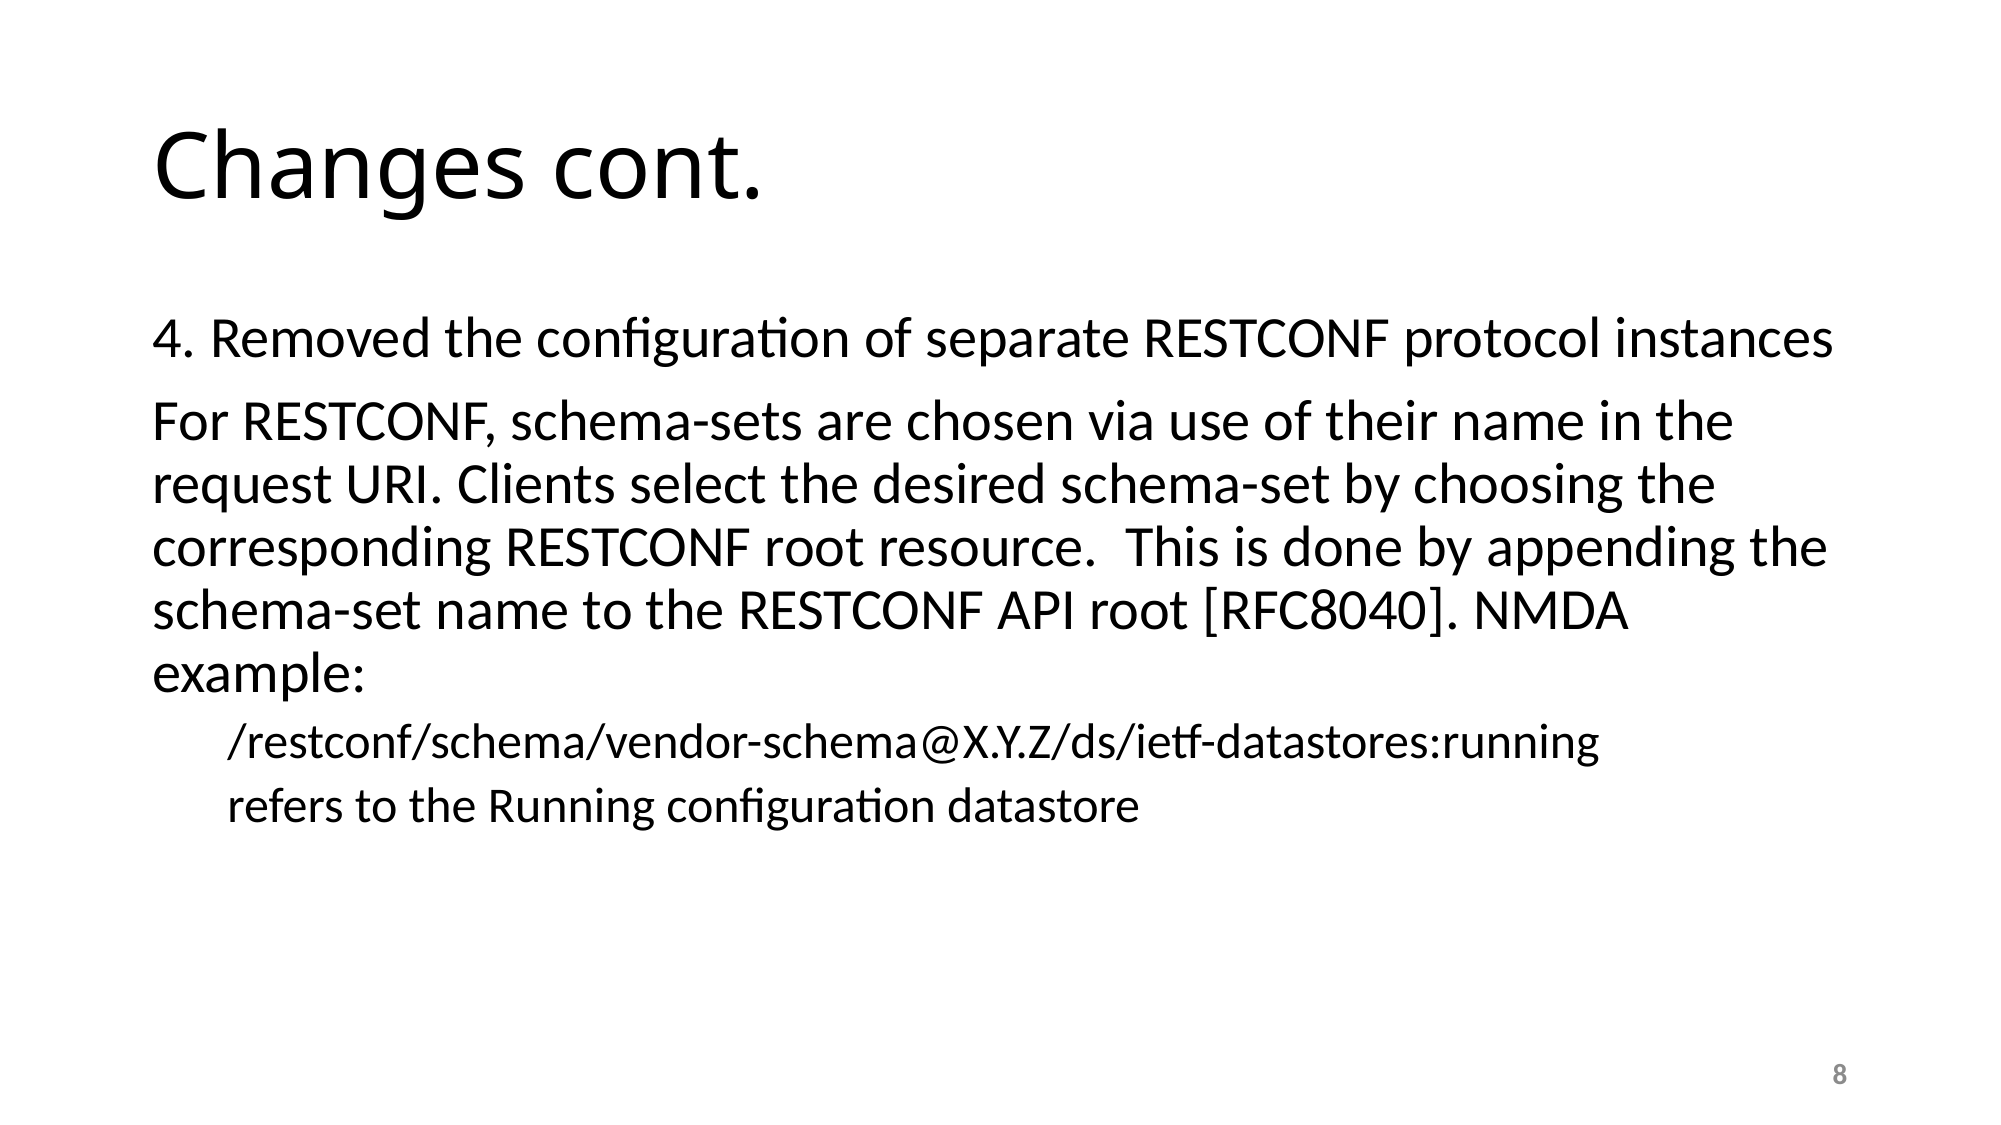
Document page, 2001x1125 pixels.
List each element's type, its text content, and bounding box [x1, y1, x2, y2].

list 4. Removed the configuration of separate RESTCONF protocol instances For RESTCONF, schema-sets are chosen via use of their name in the request URI. Clients select the desired schema-set by choosing the corresponding RESTCONF root resource. This is done by appending the schema-set name to the RESTCONF API root [RFC8040]. NMDA example: /restconf/schema/vendor-schema@X.Y.Z/ds/ietf-datastores:running refers to the Running configuration datastore [137, 299, 1863, 1014]
slide_number 8 [1412, 1042, 1863, 1103]
title Changes cont. [137, 59, 1863, 278]
